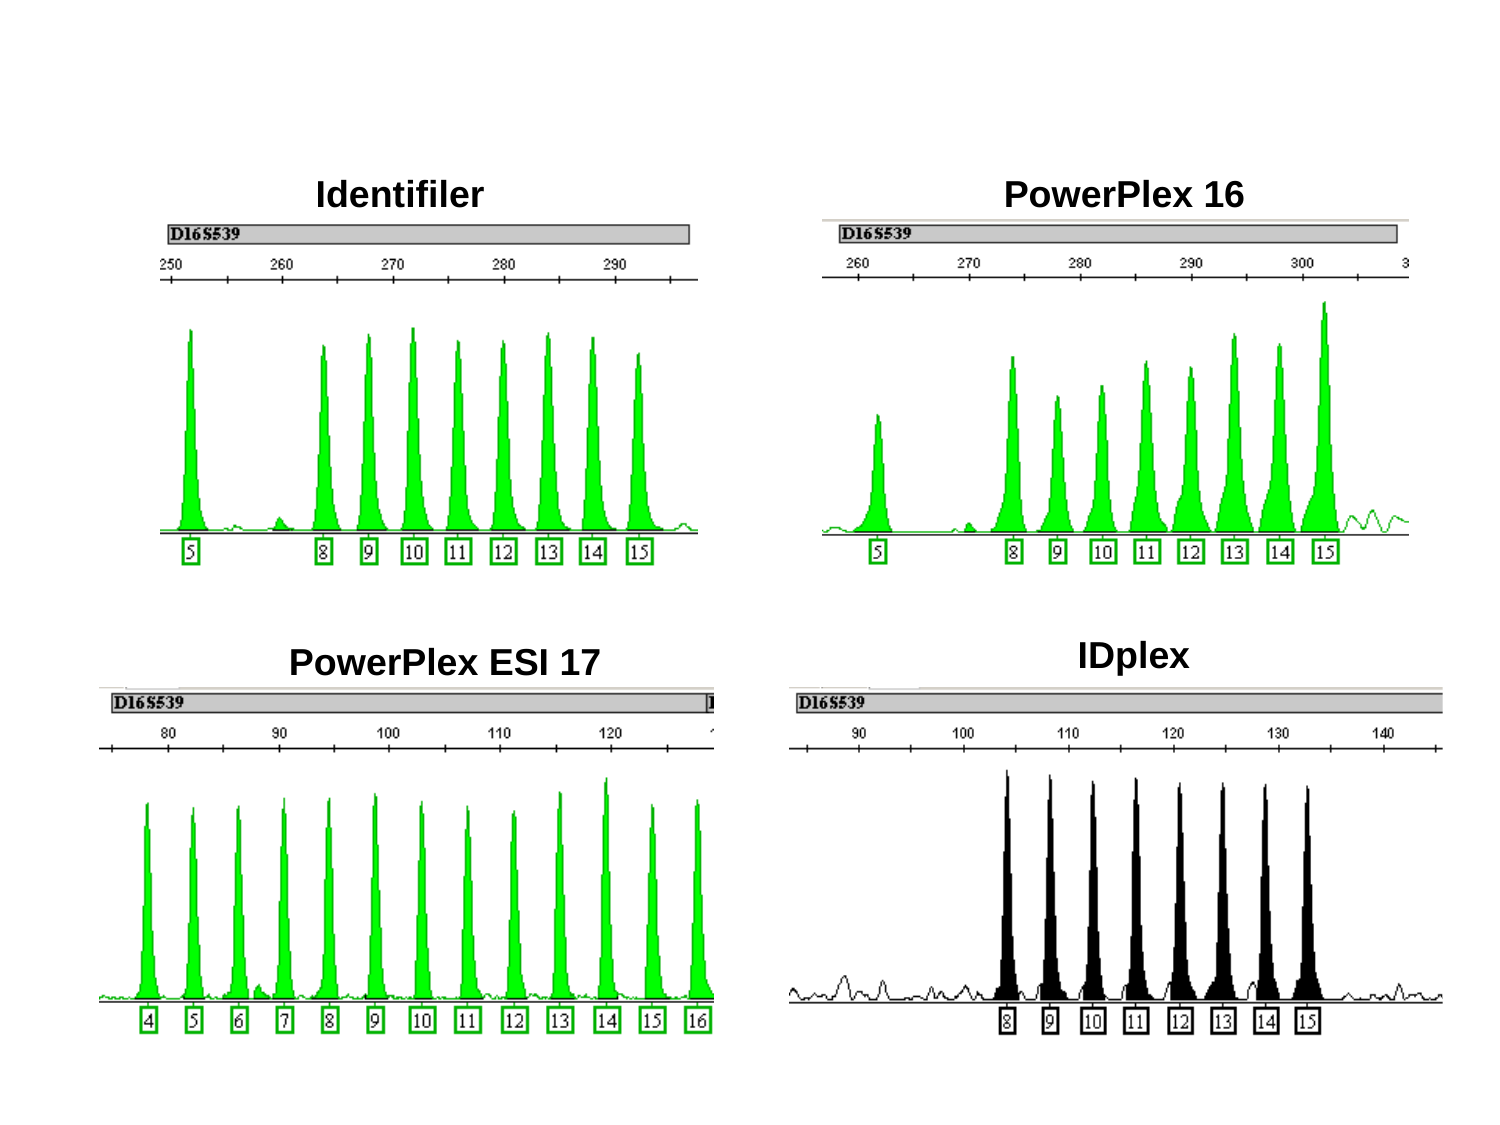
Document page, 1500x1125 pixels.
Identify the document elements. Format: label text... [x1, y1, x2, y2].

picture [822, 219, 1410, 572]
picture [99, 687, 715, 1065]
text_box IDplex [1062, 623, 1206, 684]
text_box PowerPlex ESI 17 [274, 630, 617, 685]
text_box Identifiler [300, 162, 500, 221]
picture [787, 687, 1443, 1054]
text_box PowerPlex 16 [988, 162, 1261, 217]
picture [160, 223, 699, 587]
